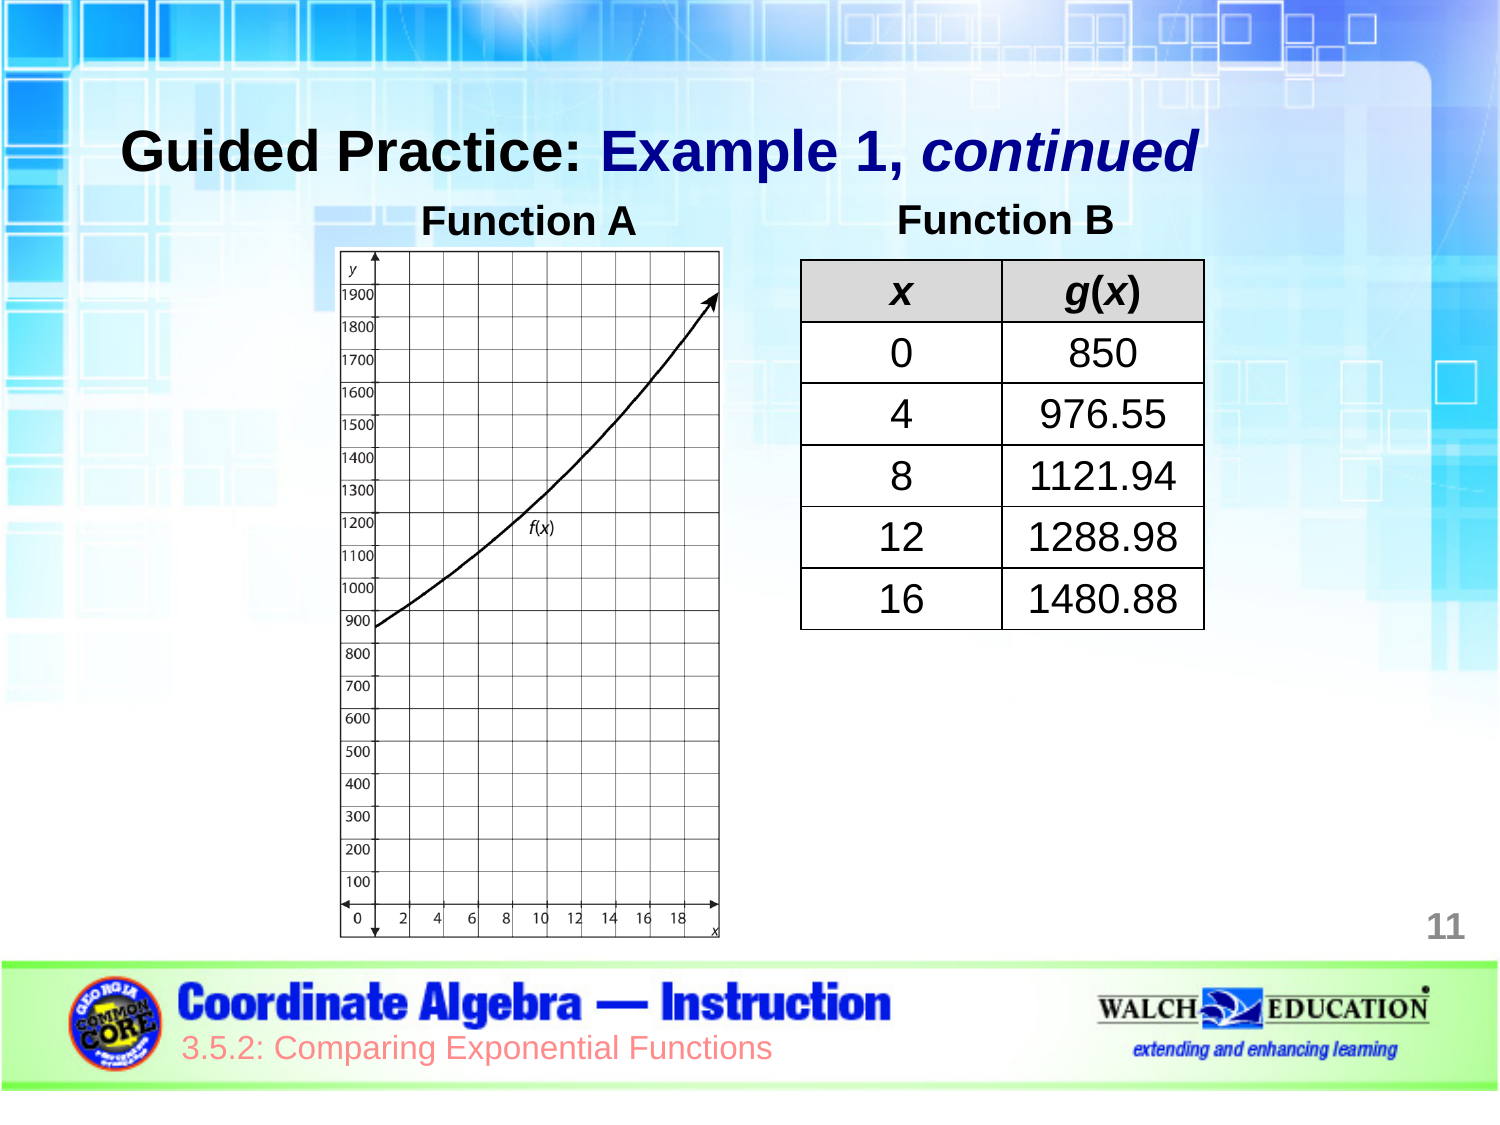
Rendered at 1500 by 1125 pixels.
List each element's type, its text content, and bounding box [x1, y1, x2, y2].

table_cell 976.55 [1003, 384, 1203, 444]
table_cell 1121.94 [1003, 446, 1203, 506]
text_box Function A [334, 186, 724, 247]
table_cell 8 [802, 446, 1001, 506]
table_cell 4 [802, 384, 1001, 444]
table_cell 1288.98 [1003, 507, 1203, 567]
table_header g(x) [1003, 261, 1203, 321]
text_box Function B [811, 185, 1201, 251]
table_cell 16 [802, 569, 1001, 629]
picture [1, 0, 1500, 1091]
table_cell 1480.88 [1003, 569, 1203, 629]
subtitle Guided Practice: Example 1, continued [105, 105, 1385, 925]
table_cell 850 [1003, 323, 1203, 382]
table_cell 12 [802, 507, 1001, 567]
footer 3.5.2: Comparing Exponential Functions [166, 1024, 1080, 1069]
table_header x [802, 261, 1001, 321]
table_cell 0 [802, 323, 1001, 382]
slide_number 11 [1361, 901, 1481, 949]
